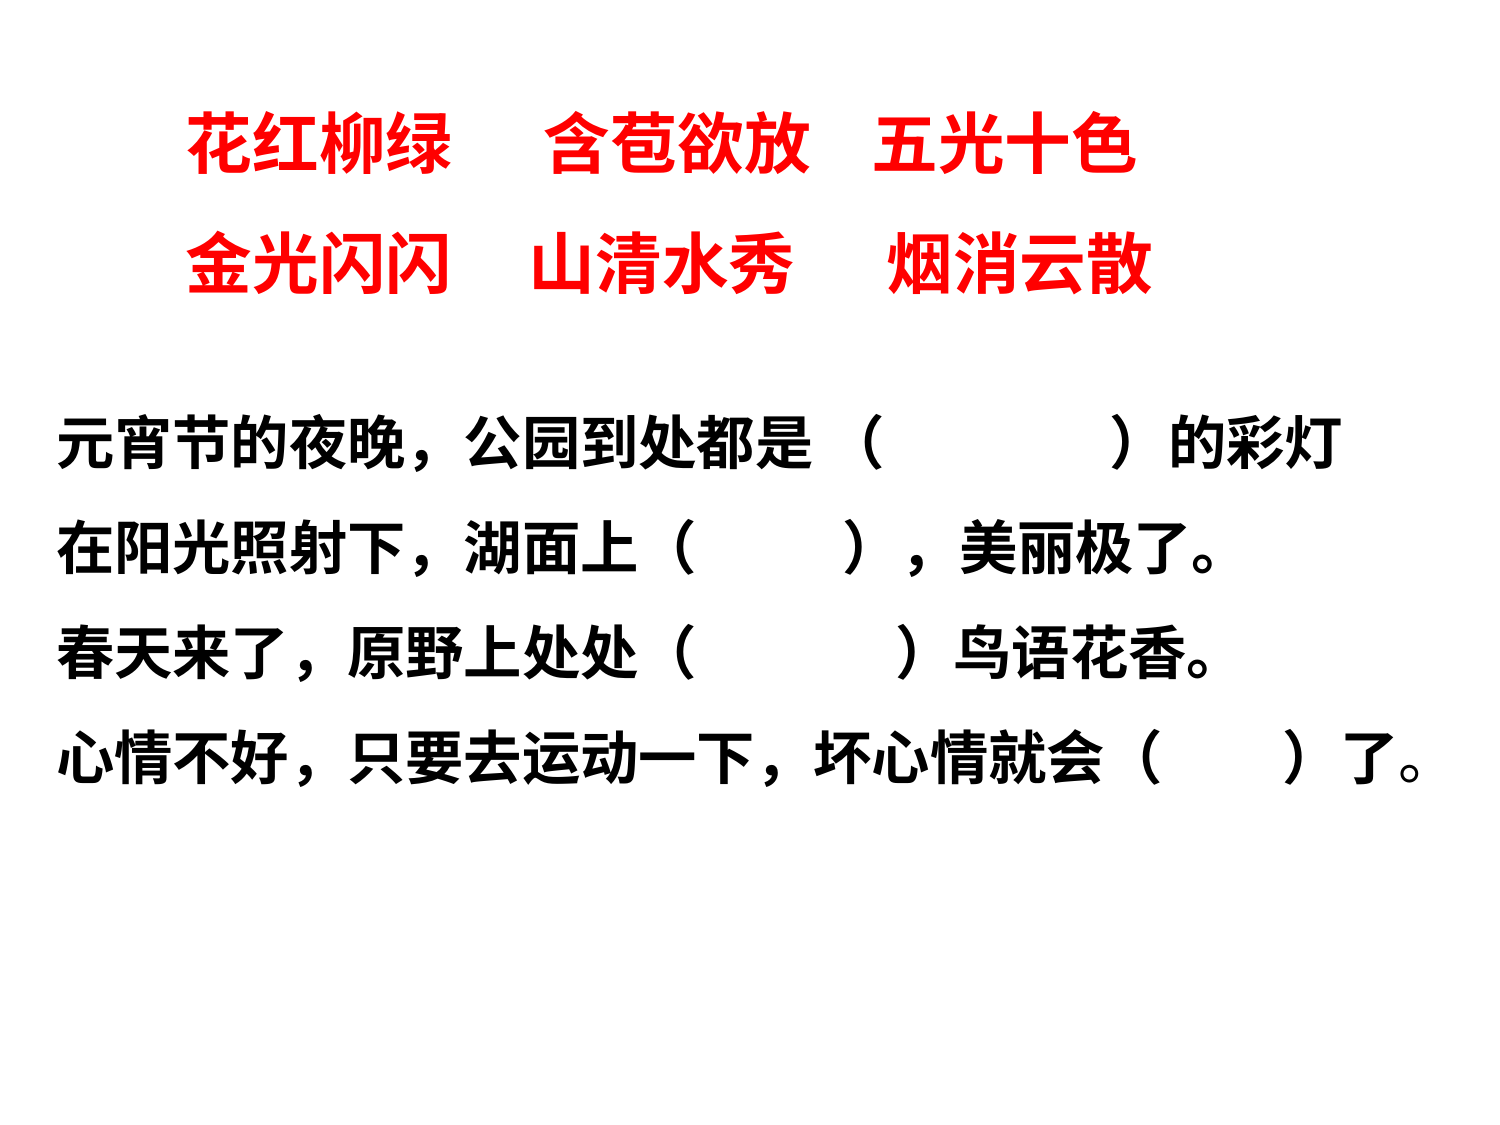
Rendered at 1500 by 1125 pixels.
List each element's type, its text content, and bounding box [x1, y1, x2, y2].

text_box 元宵节的夜晚，公园到处都是 （ ）的彩灯 在阳光照射下，湖面上（ ），美丽极了。 春天来了，原野上处处（ ）鸟语花香。 心情不好，只要去运动一下，坏心情就会（ ）了。 [41, 363, 1500, 799]
text_box 花红柳绿 含苞欲放 五光十色 金光闪闪 山清水秀 烟消云散 [171, 54, 1282, 310]
